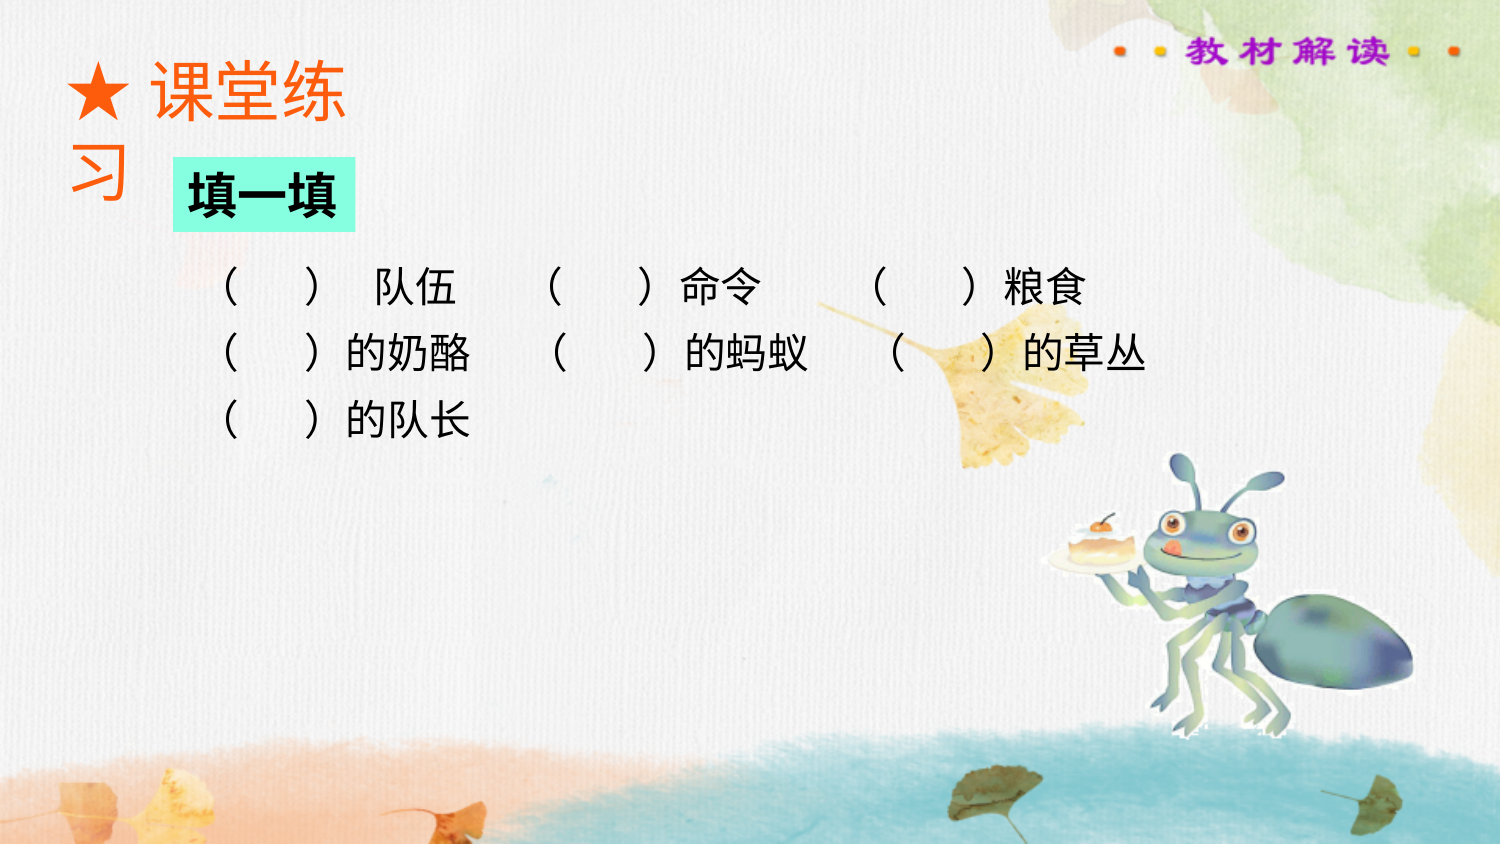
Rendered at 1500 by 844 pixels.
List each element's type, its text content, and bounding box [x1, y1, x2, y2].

text_box （ ） 队伍 （ ）命令 （ ）粮食 （ ）的奶酪 （ ）的蚂蚁 （ ）的草丛 （ ）的队长 [183, 236, 1276, 452]
text_box ★课堂练习 [50, 42, 430, 217]
text_box 填一填 [173, 157, 356, 232]
picture [0, 0, 1500, 844]
